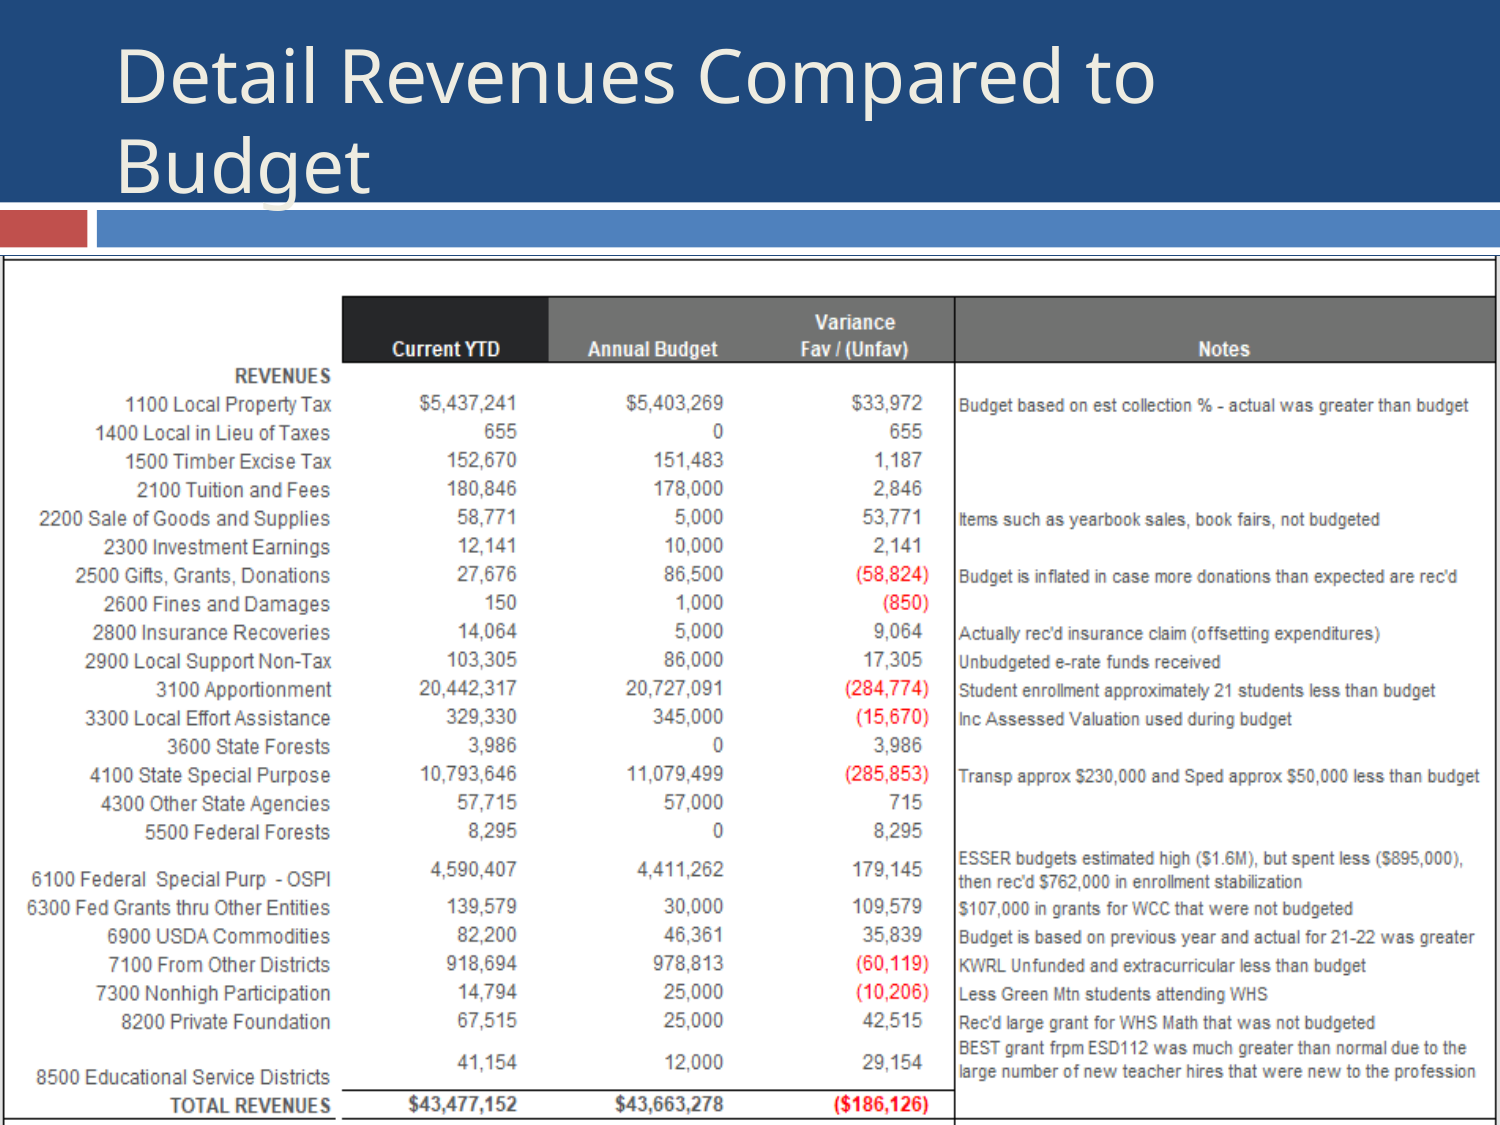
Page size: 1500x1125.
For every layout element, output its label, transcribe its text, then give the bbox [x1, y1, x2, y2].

picture [0, 256, 1500, 1125]
title Detail Revenues Compared to Budget [99, 37, 1438, 200]
